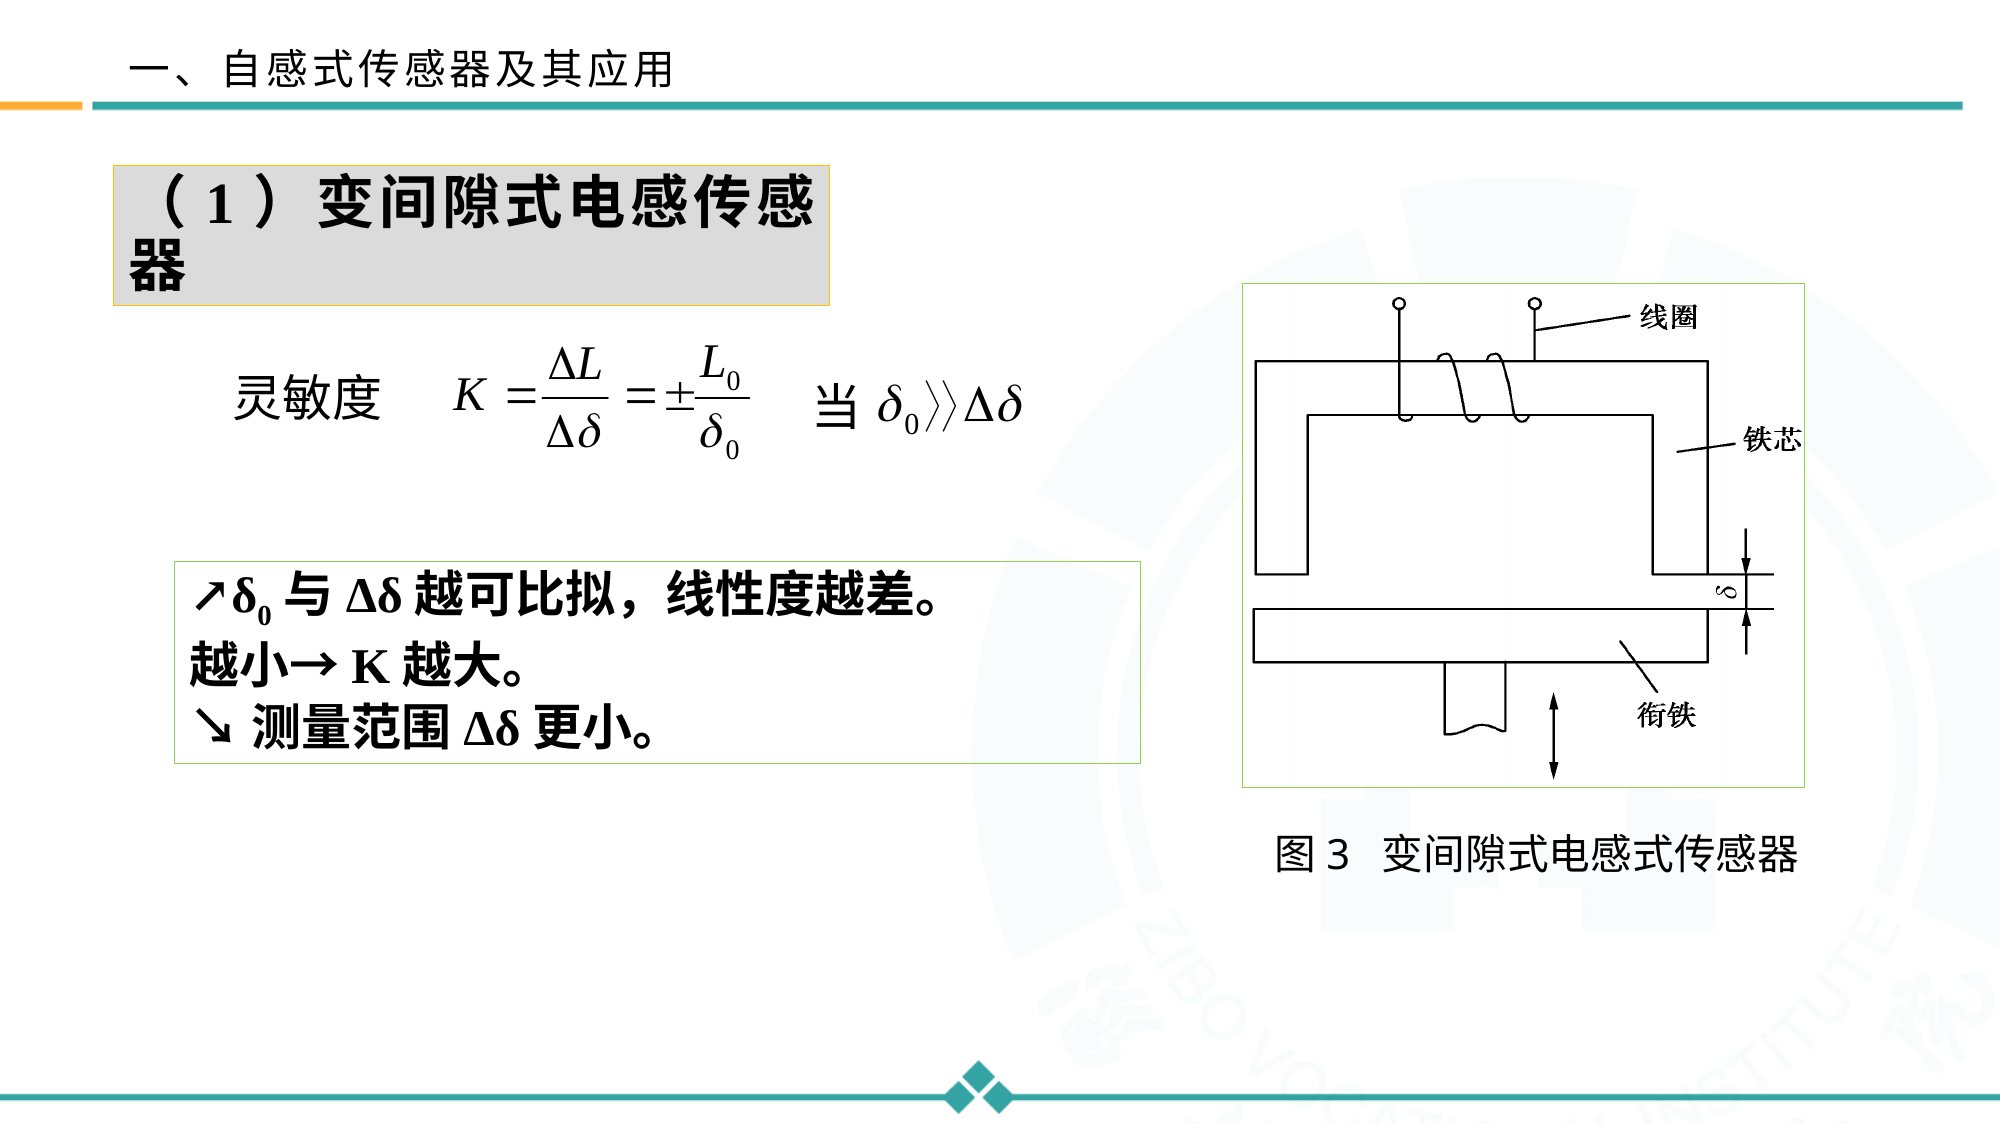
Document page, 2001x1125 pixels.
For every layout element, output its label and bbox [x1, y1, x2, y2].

text_box [870, 369, 1039, 448]
text_box [444, 329, 760, 471]
picture [0, 0, 2000, 1124]
